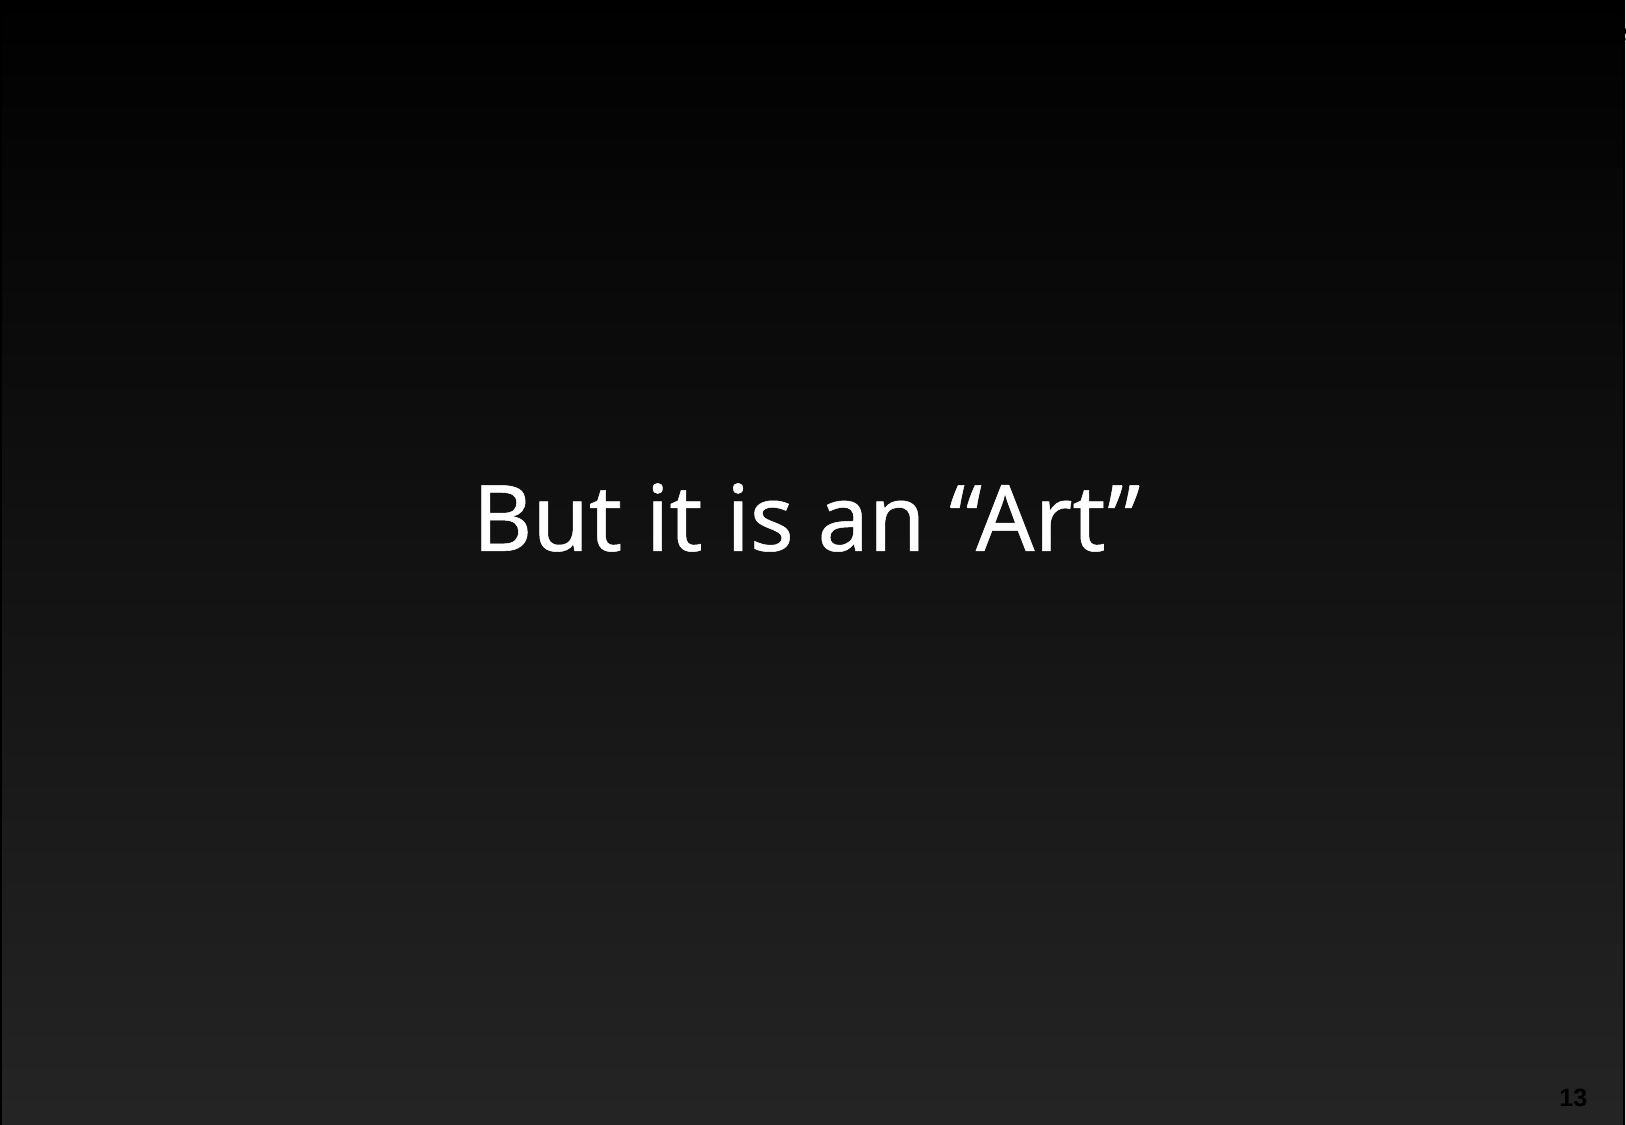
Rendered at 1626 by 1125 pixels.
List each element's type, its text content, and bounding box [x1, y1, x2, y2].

title But it is an “Art” [31, 361, 1583, 674]
slide_number 13 [1479, 1078, 1588, 1116]
